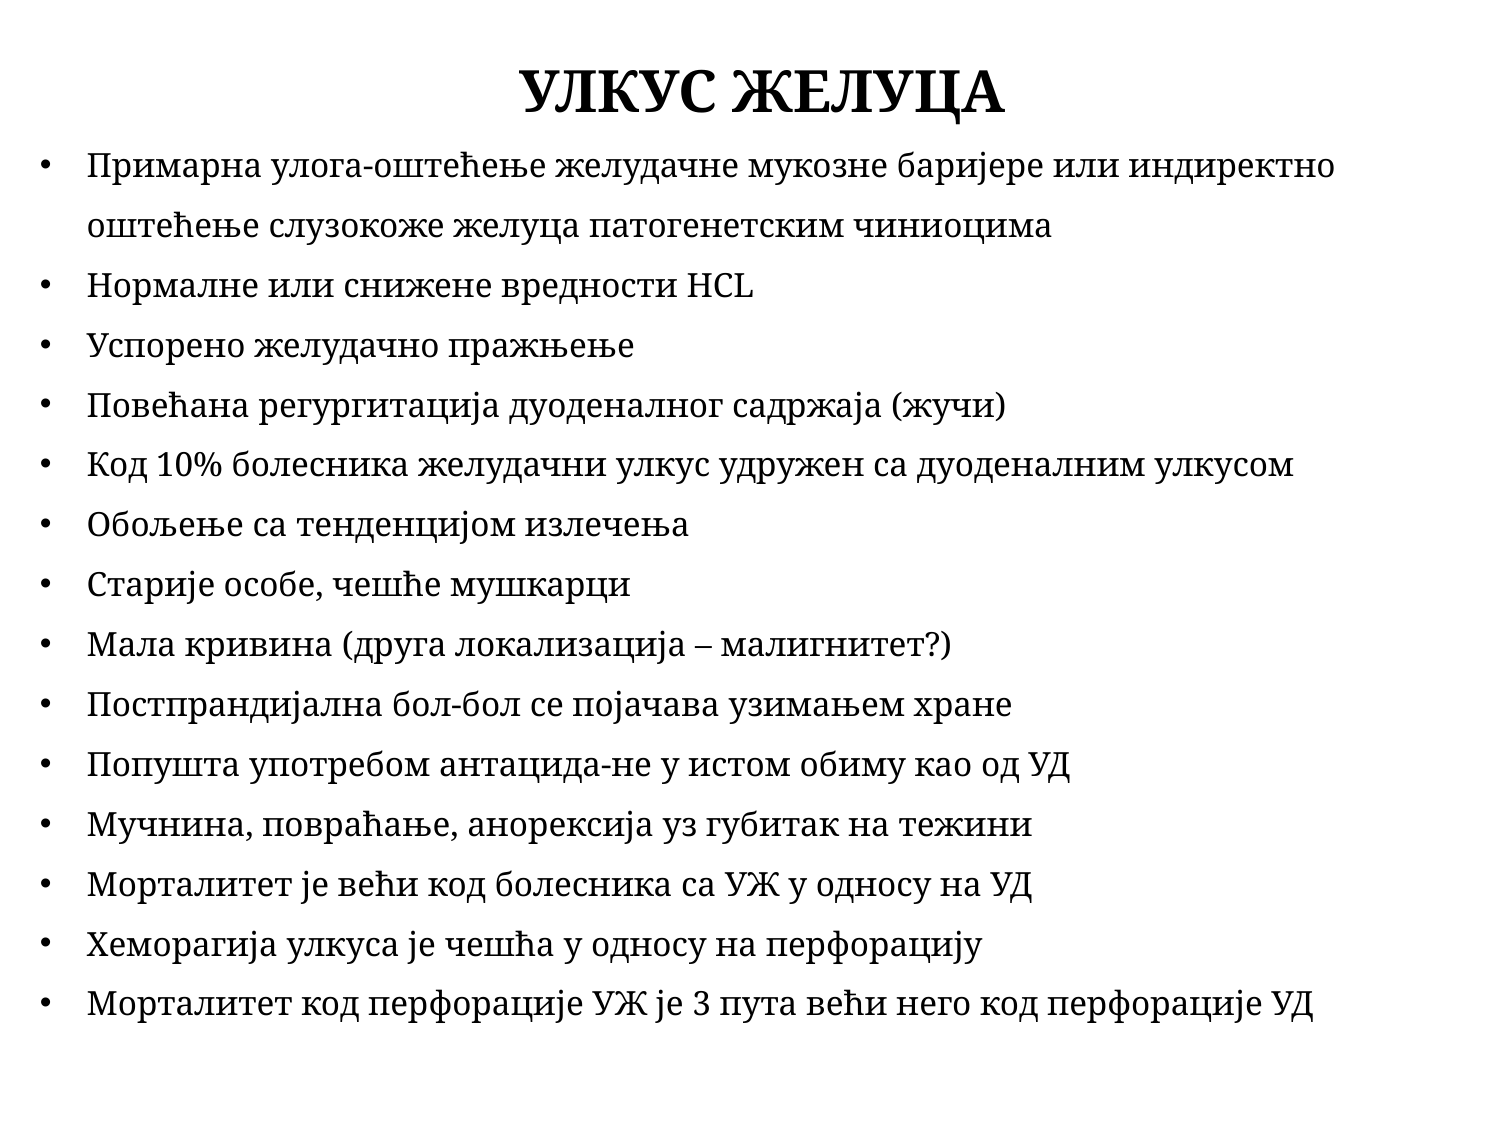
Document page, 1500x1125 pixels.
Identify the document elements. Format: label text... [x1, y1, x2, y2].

text_box УЛКУС ЖЕЛУЦА Примарна улога-оштећење желудачне мукозне баријере или индиректно оштећење слузокоже желуца патогенетским чиниоцима Нормалне или снижене вредности HCL Успорено желудачно пражњење Повећана регургитација дуоденалног садржаја (жучи) Код 10% болесника желудачни улкус удружен са дуоденалним улкусом Обољење са тенденцијом излечења Старије особе, чешће мушкарци Мала кривина (друга локализација – малигнитет?) Постпрандијална бол-бол се појачава узимањем хране Попушта употребом антацида-не у истом обиму као од УД Мучнина, повраћање, анорексија уз губитак на тежини Морталитет је већи код болесника са УЖ у односу на УД Хеморагија улкуса је чешћа у односу на перфорацију Морталитет код перфорације УЖ је 3 пута већи него код перфорације УД [24, 11, 1500, 1090]
